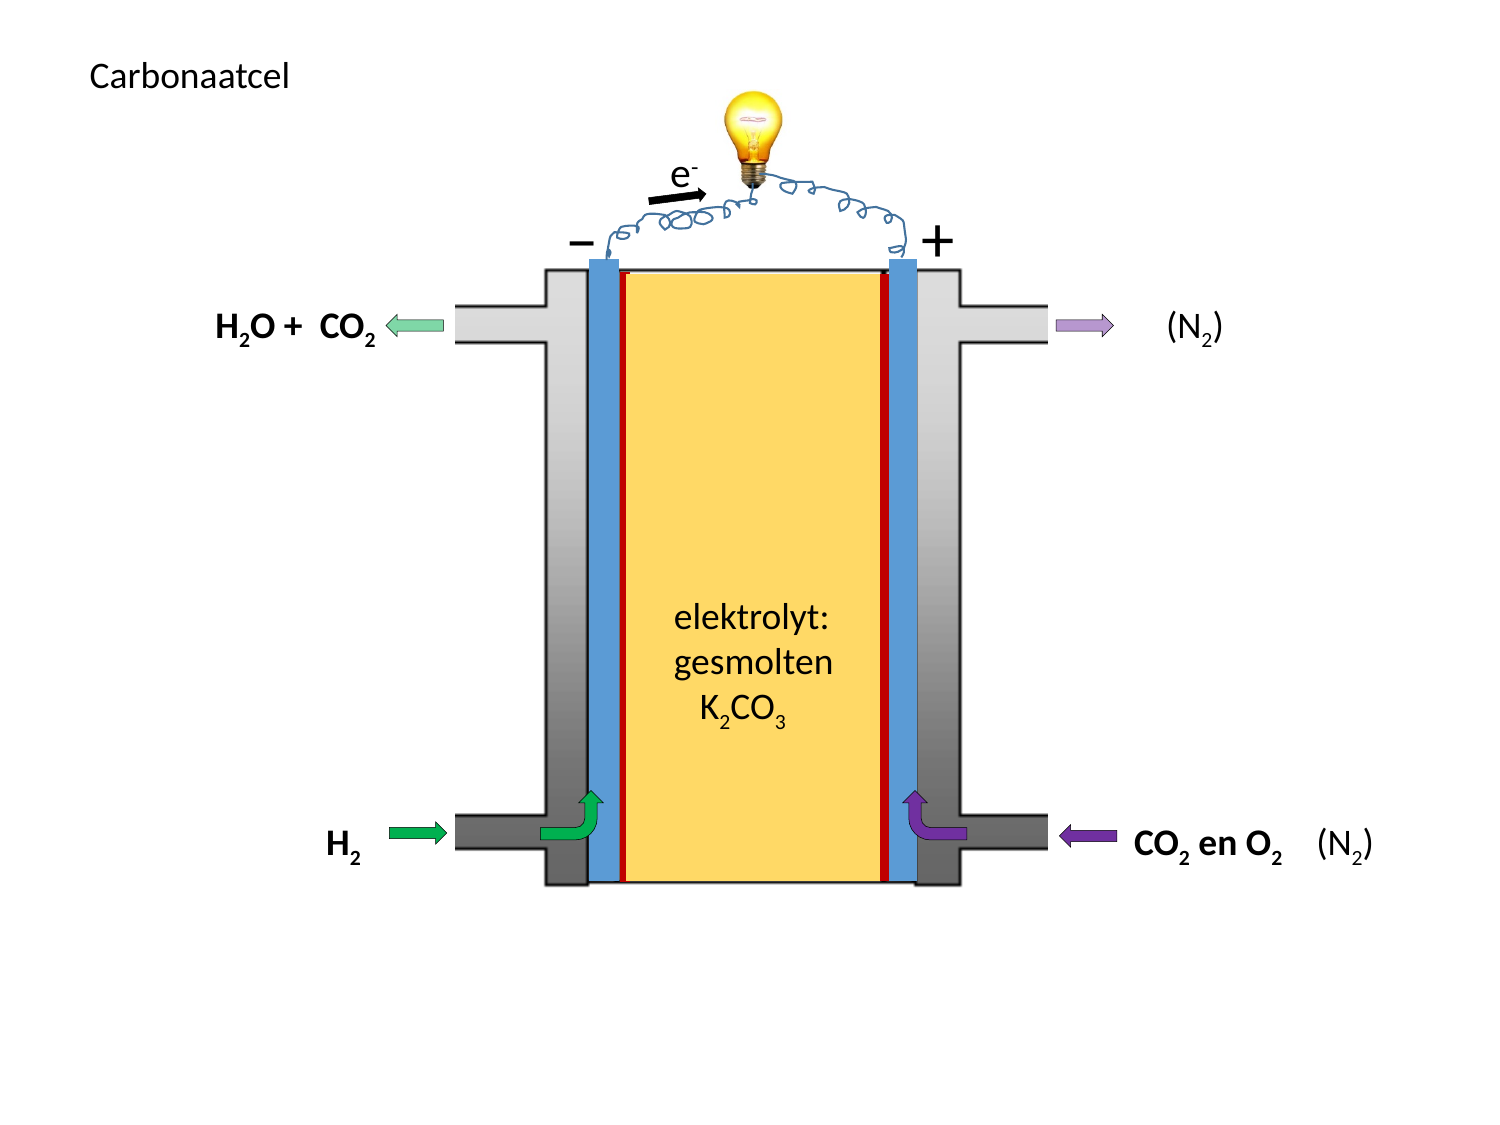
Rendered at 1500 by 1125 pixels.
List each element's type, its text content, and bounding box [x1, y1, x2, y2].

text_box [73, 89, 1469, 910]
text_box Carbonaatcel [74, 43, 306, 89]
